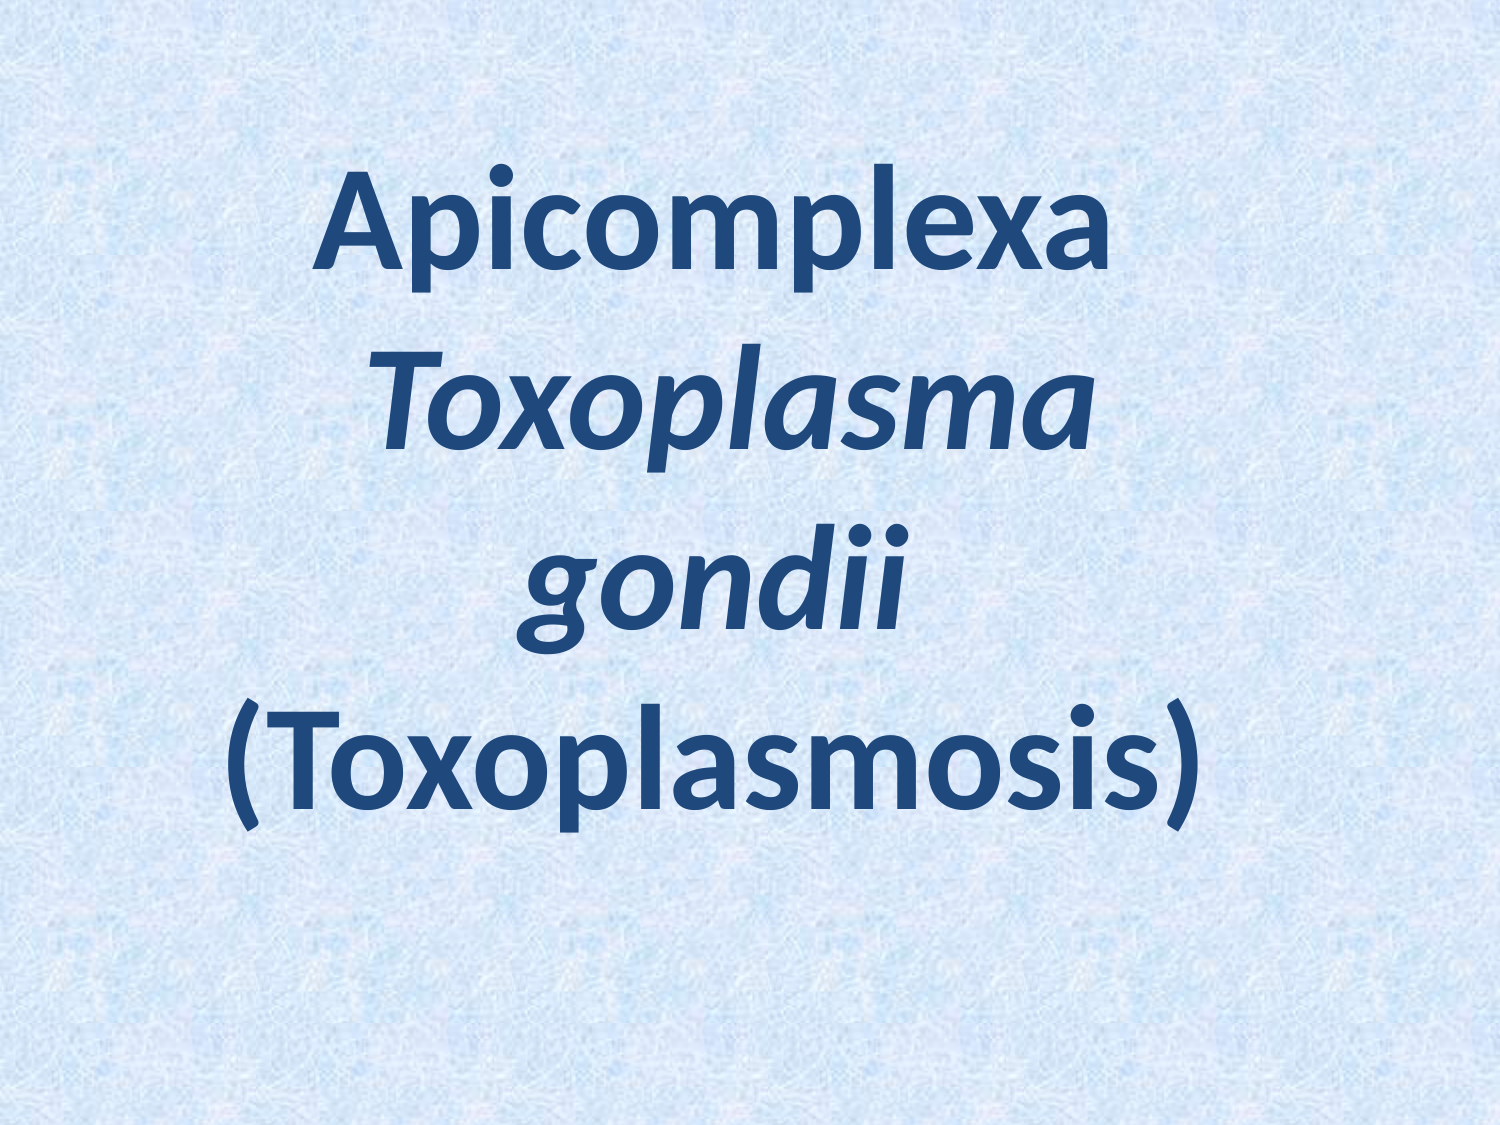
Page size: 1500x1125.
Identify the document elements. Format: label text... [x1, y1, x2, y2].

picture [0, 0, 1500, 1125]
text_box Apicomplexa Toxoplasma gondii (Toxoplasmosis) [137, 112, 1292, 848]
